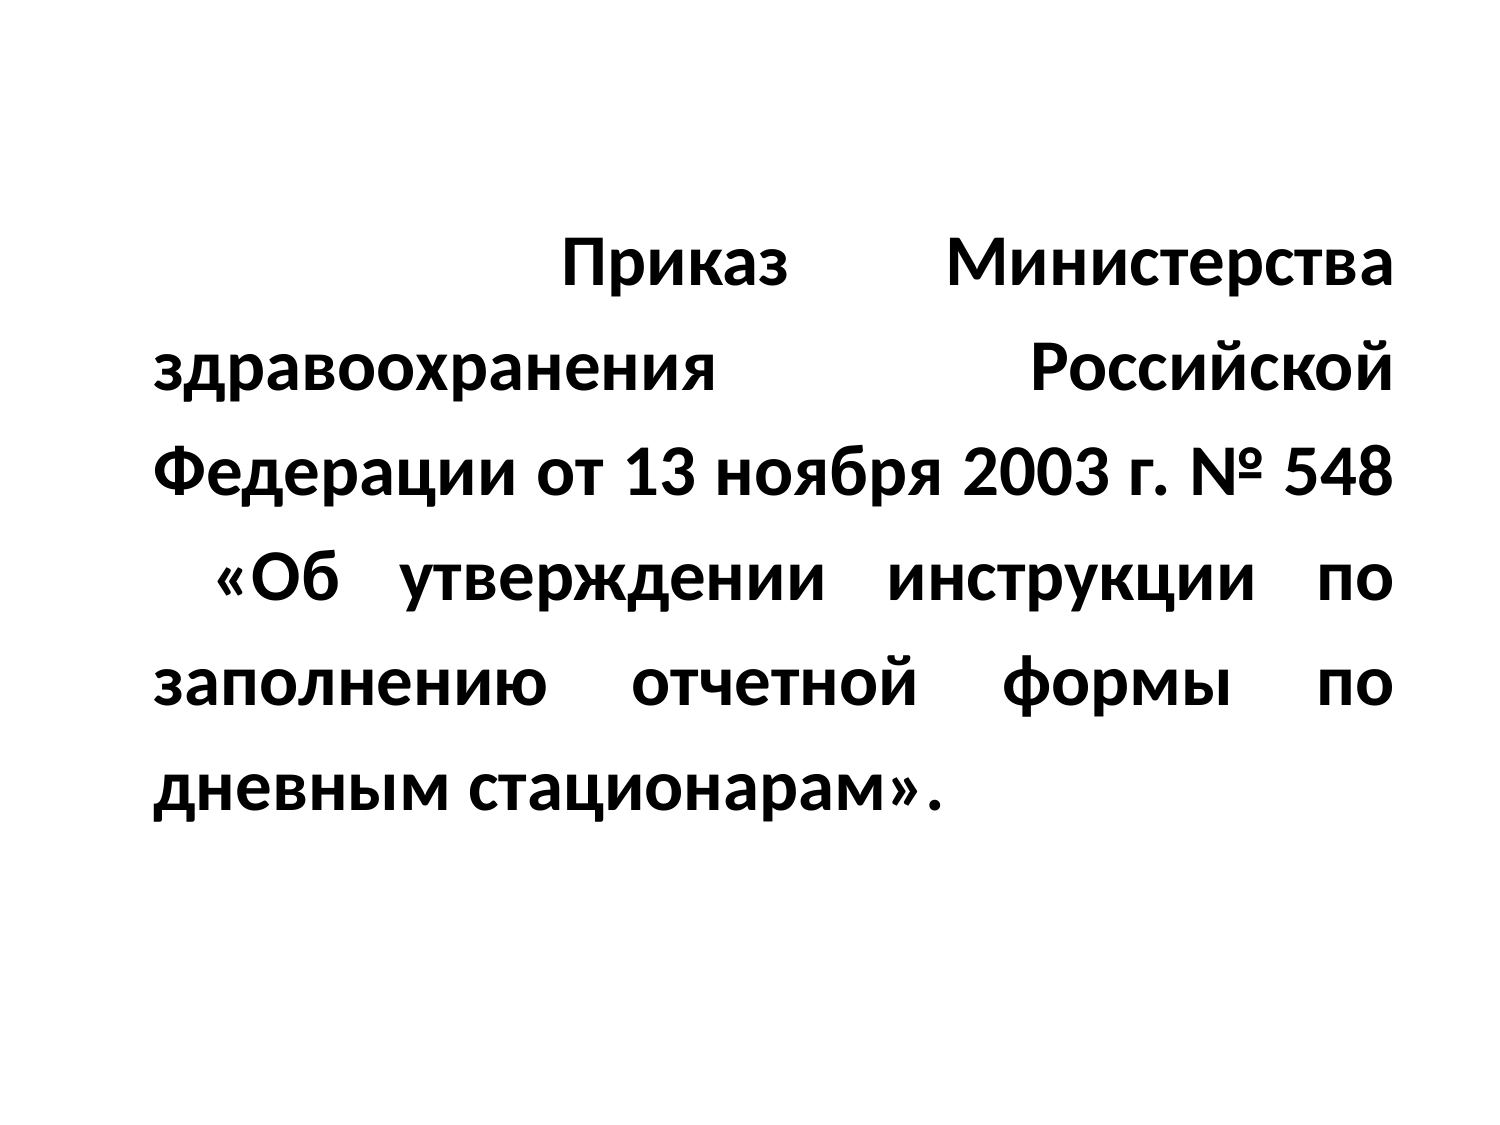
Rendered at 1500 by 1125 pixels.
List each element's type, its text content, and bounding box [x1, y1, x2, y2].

list Приказ Министерства здравоохранения Российской Федерации от 13 ноября 2003 г. № 548 «Об утверждении инструкции по заполнению отчетной формы по дневным стационарам». [82, 187, 1411, 941]
